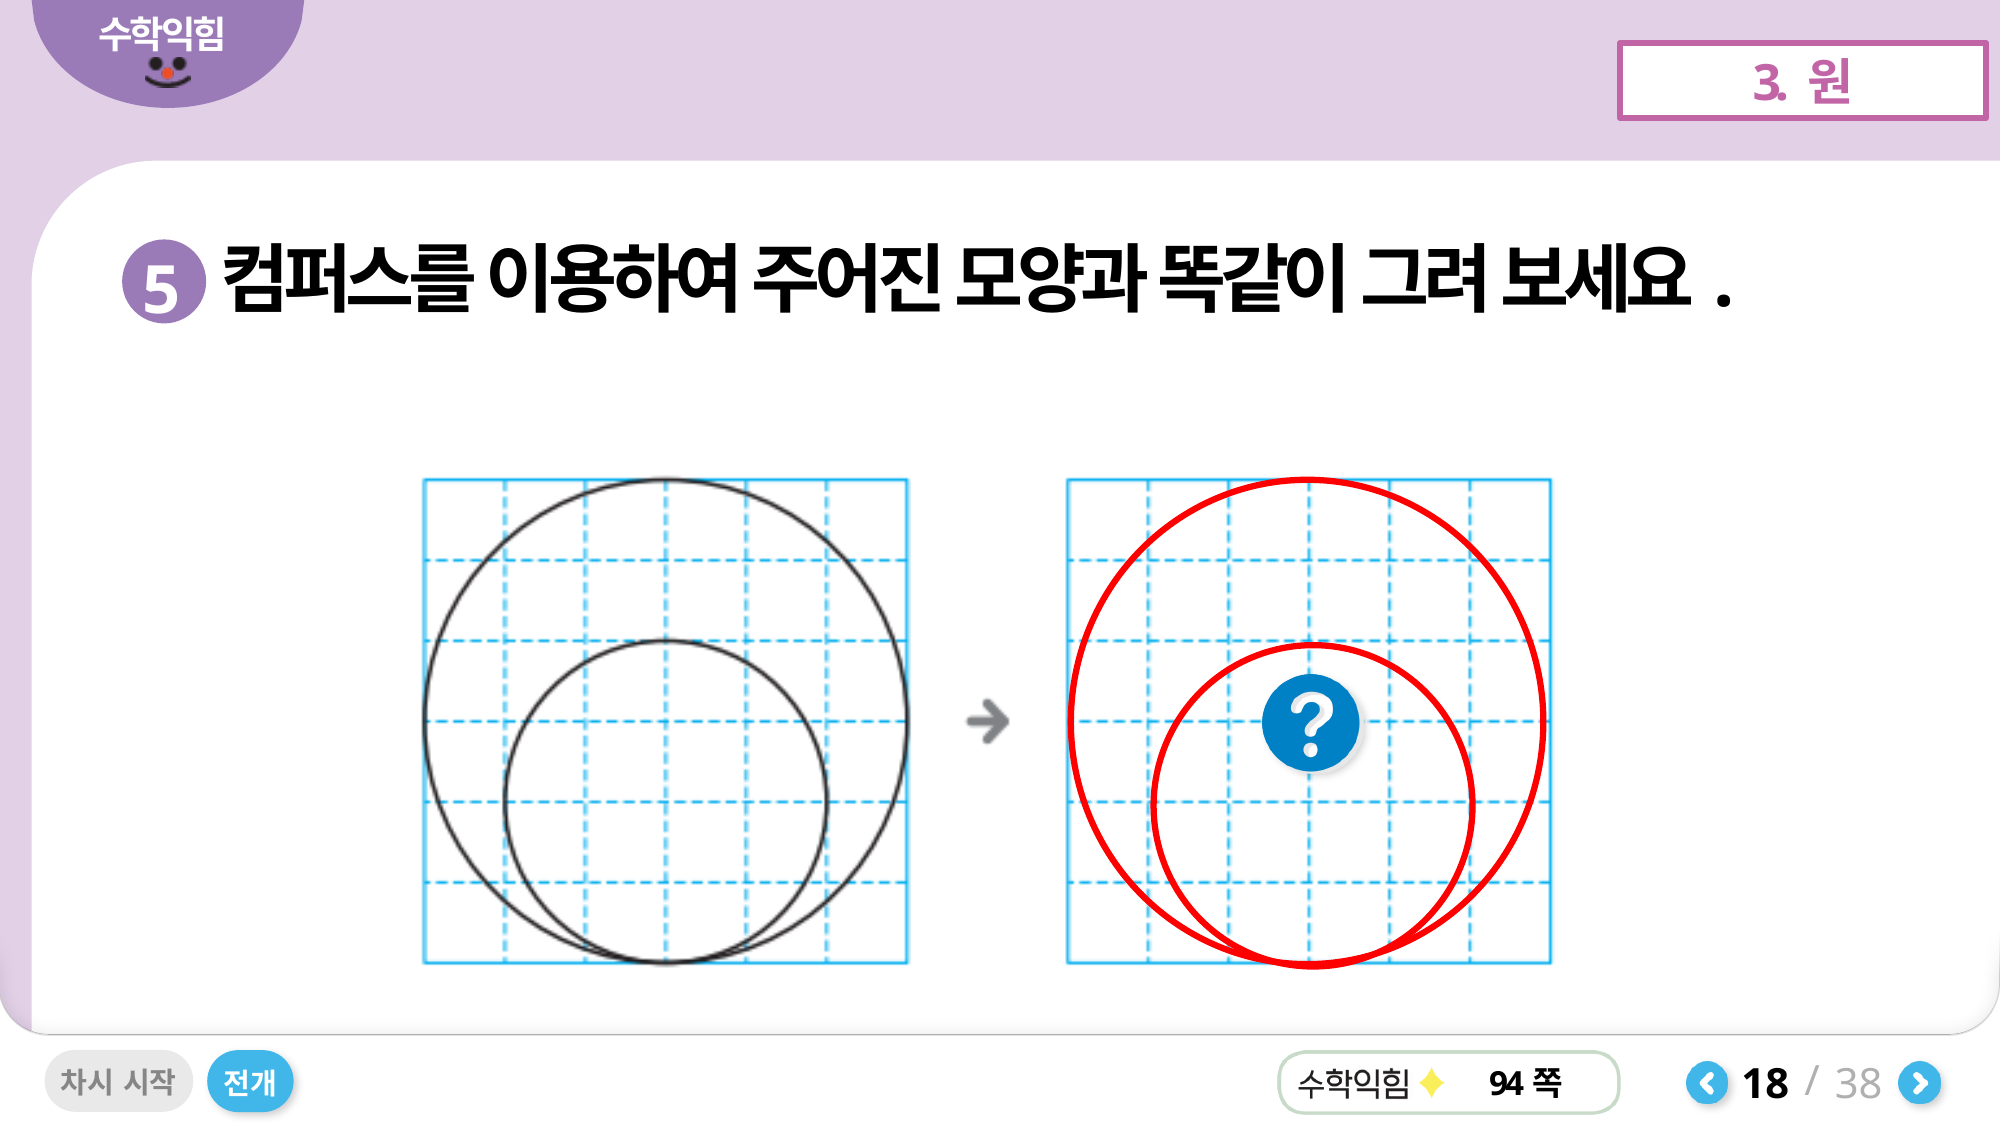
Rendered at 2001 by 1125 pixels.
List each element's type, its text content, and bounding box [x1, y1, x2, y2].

text_box 컴퍼스를 이용하여 주어진 모양과 똑같이 그려 보세요. [220, 231, 1922, 382]
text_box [1276, 1049, 1621, 1116]
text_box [1685, 1061, 1941, 1104]
text_box 5 [122, 239, 207, 324]
picture [0, 461, 2000, 1125]
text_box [1070, 479, 1544, 967]
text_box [38, 1048, 297, 1114]
text_box 3. 원 [1619, 43, 1987, 118]
picture [145, 57, 191, 88]
